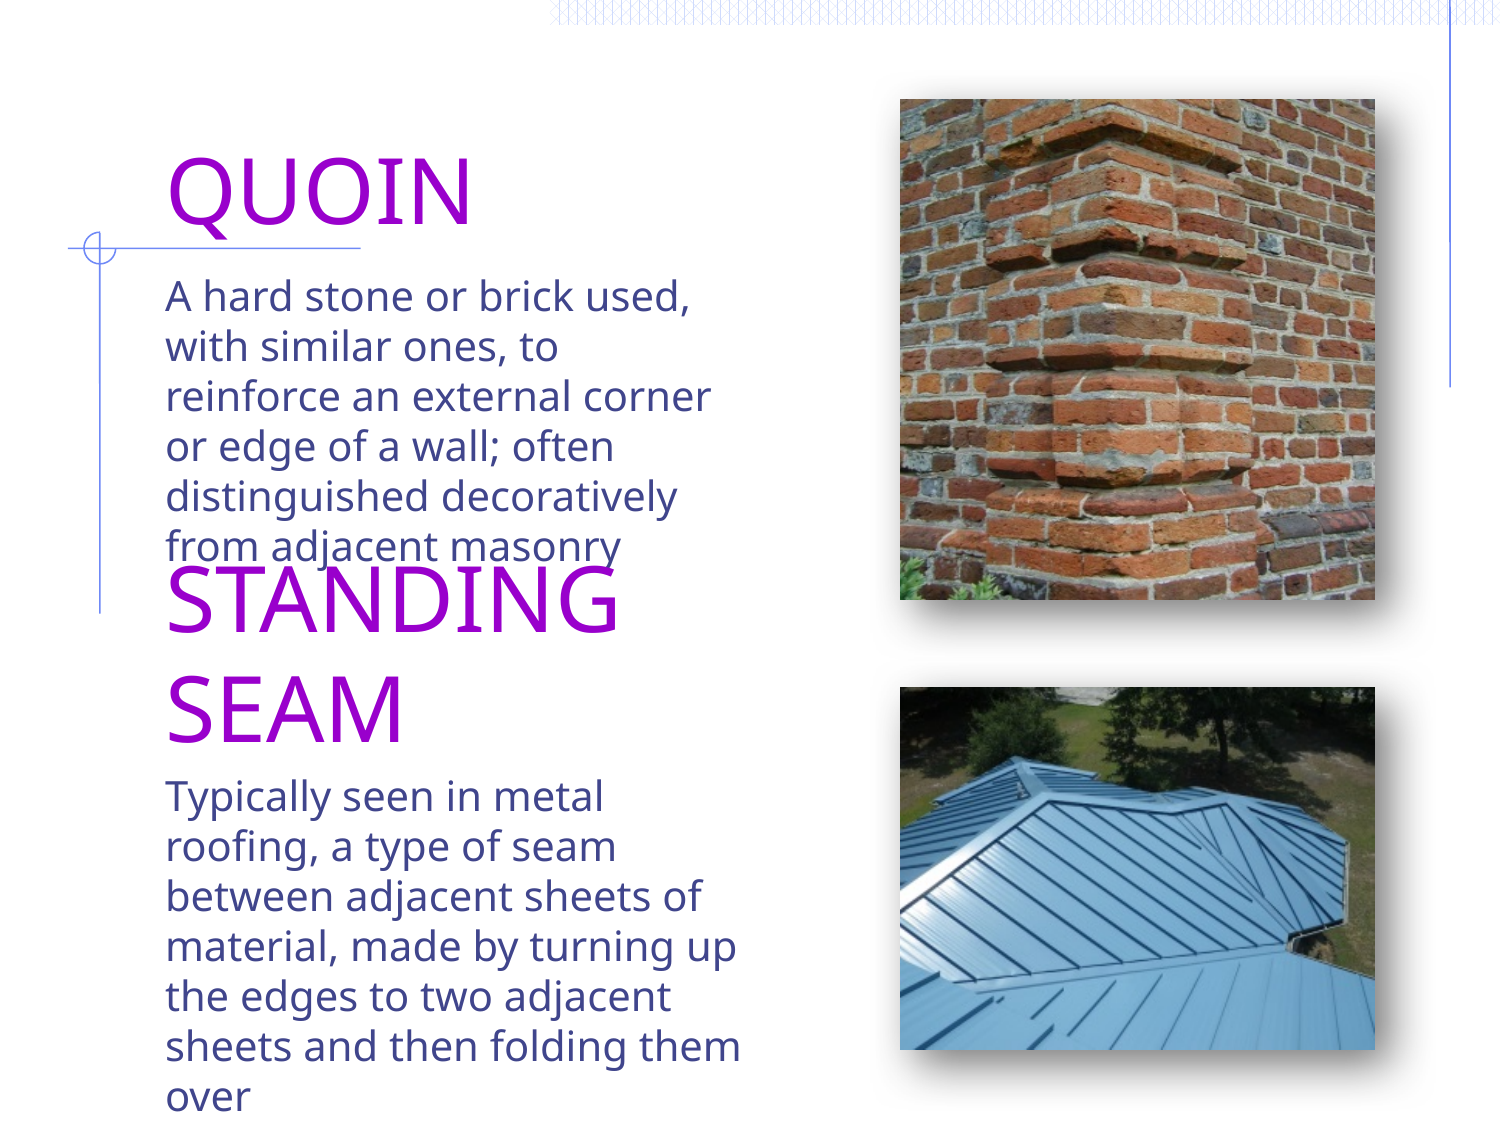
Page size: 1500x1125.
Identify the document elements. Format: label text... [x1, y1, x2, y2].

list QUOIN [150, 99, 895, 250]
list STANDING SEAM [150, 650, 888, 768]
list Typically seen in metal roofing, a type of seam between adjacent sheets of material, made by turning up the edges to two adjacent sheets and then folding them over [150, 762, 775, 1075]
picture [899, 99, 1376, 601]
picture [899, 687, 1376, 1051]
list A hard stone or brick used, with similar ones, to reinforce an external corner or edge of a wall; often distinguished decoratively from adjacent masonry [150, 262, 738, 563]
